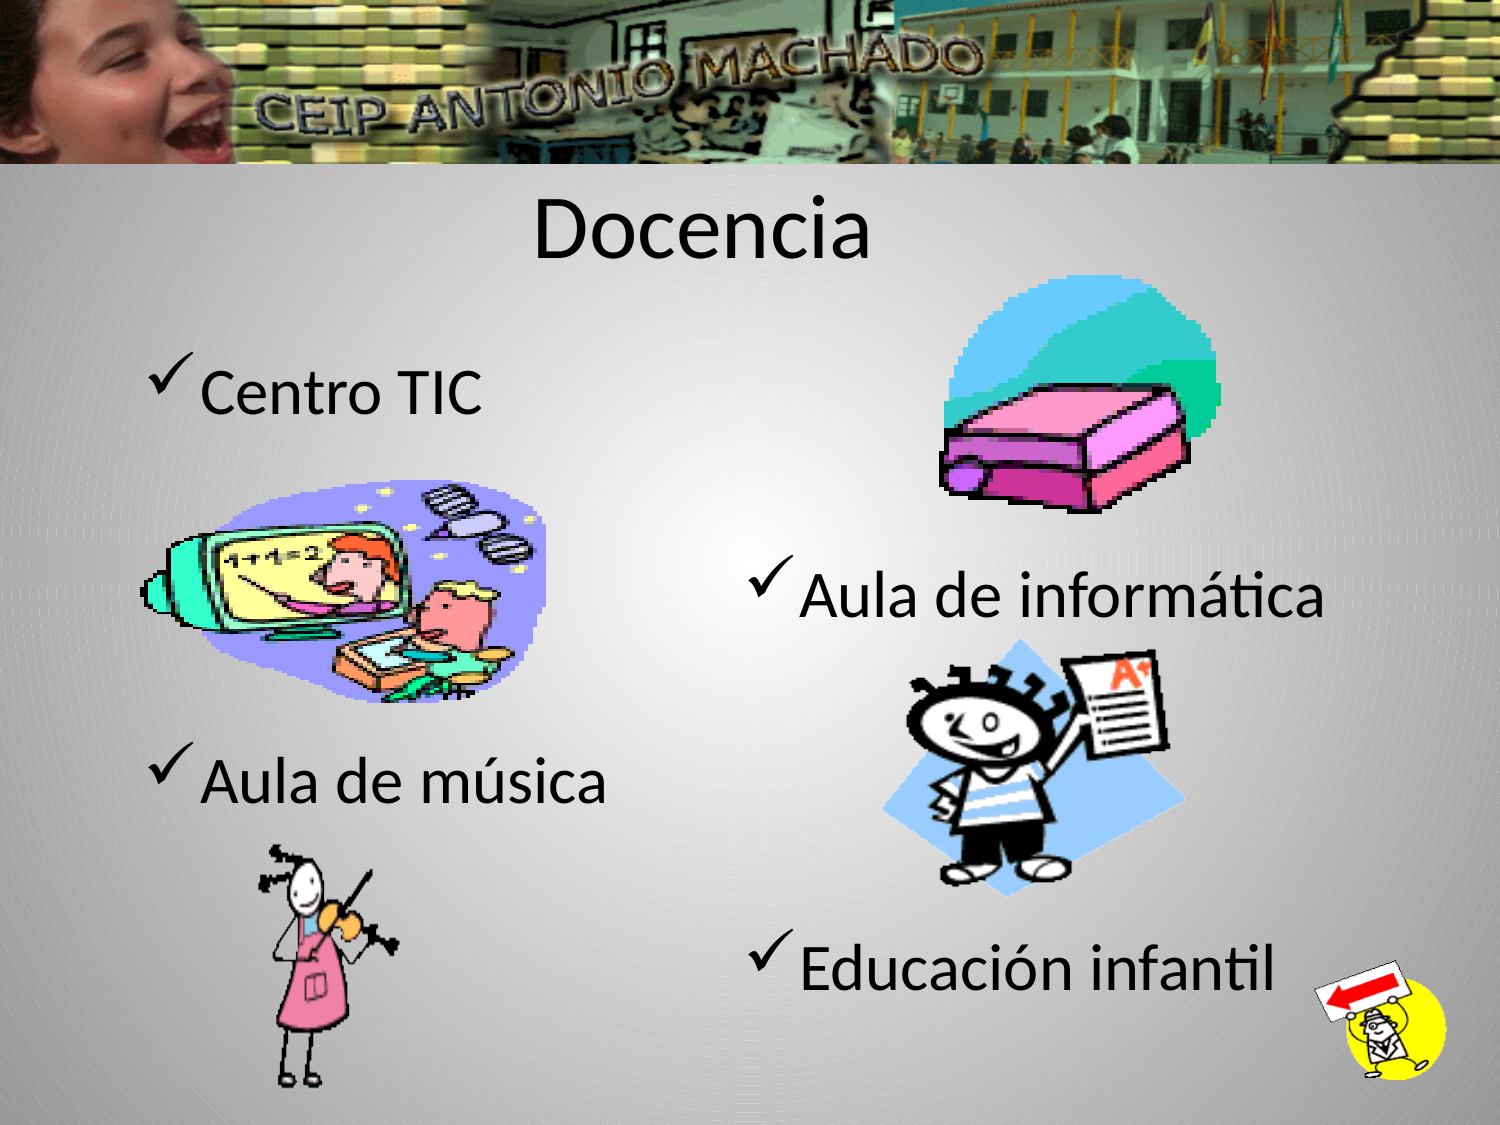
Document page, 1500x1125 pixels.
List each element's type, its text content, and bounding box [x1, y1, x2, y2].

table_header [1207, 1031, 1414, 1092]
picture [1312, 960, 1462, 1082]
picture [244, 820, 411, 1125]
title Docencia [457, 176, 951, 285]
picture [140, 480, 551, 704]
picture [855, 257, 1266, 528]
picture [878, 632, 1193, 903]
list Centro TIC Aula de informática Aula de música Educación infantil [128, 339, 1500, 1090]
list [0, 0, 1500, 165]
